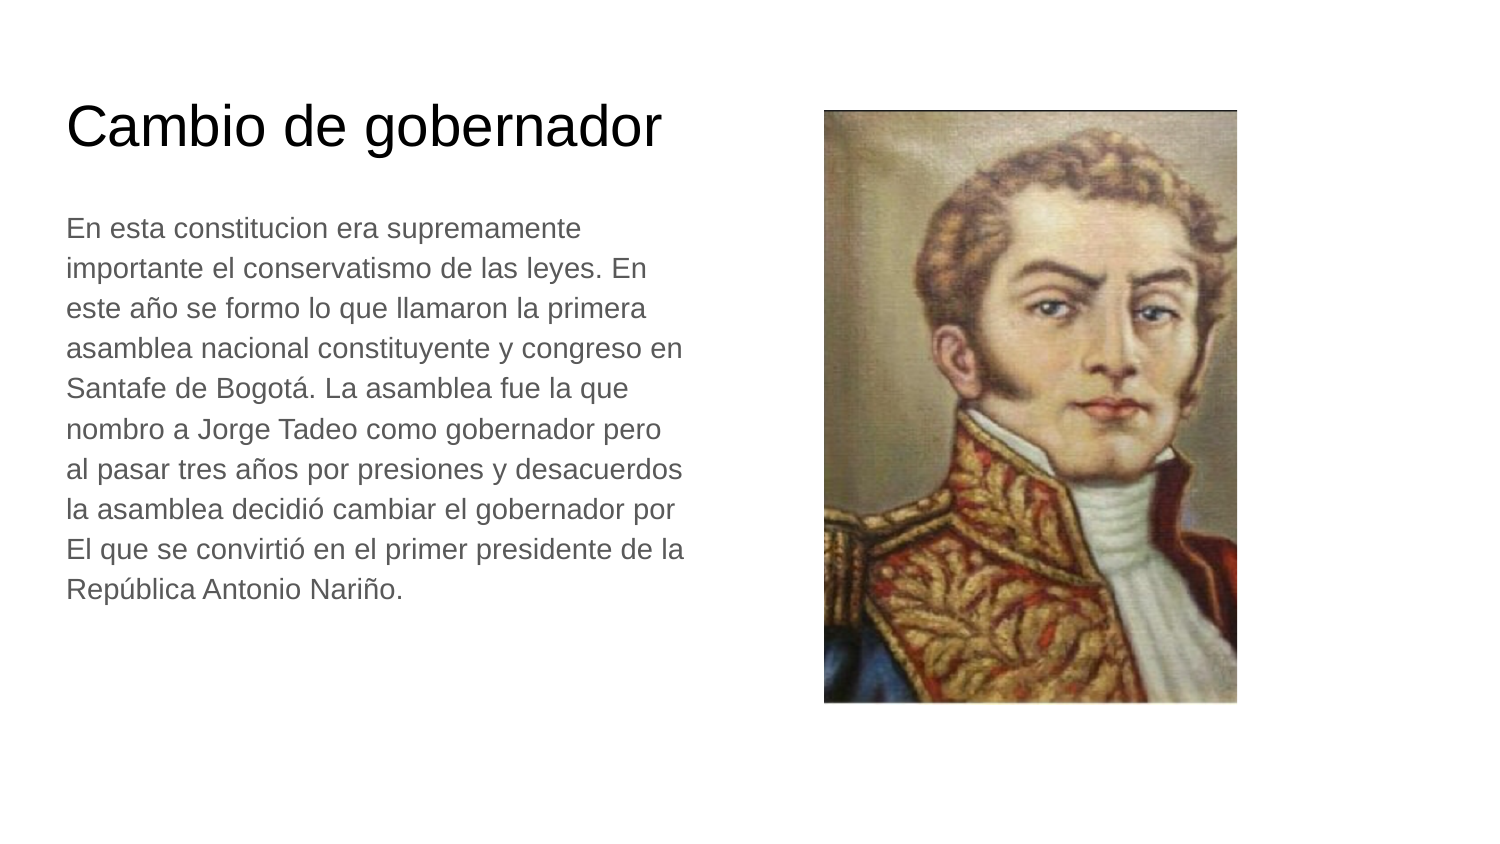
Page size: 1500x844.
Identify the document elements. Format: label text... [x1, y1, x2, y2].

title Cambio de gobernador [51, 72, 1449, 167]
picture [823, 109, 1238, 705]
list En esta constitucion era supremamente importante el conservatismo de las leyes. En este año se formo lo que llamaron la primera asamblea nacional constituyente y congreso en Santafe de Bogotá. La asamblea fue la que nombro a Jorge Tadeo como gobernador pero al pasar tres años por presiones y desacuerdos la asamblea decidió cambiar el gobernador por El que se convirtió en el primer presidente de la República Antonio Nariño. [51, 189, 708, 750]
